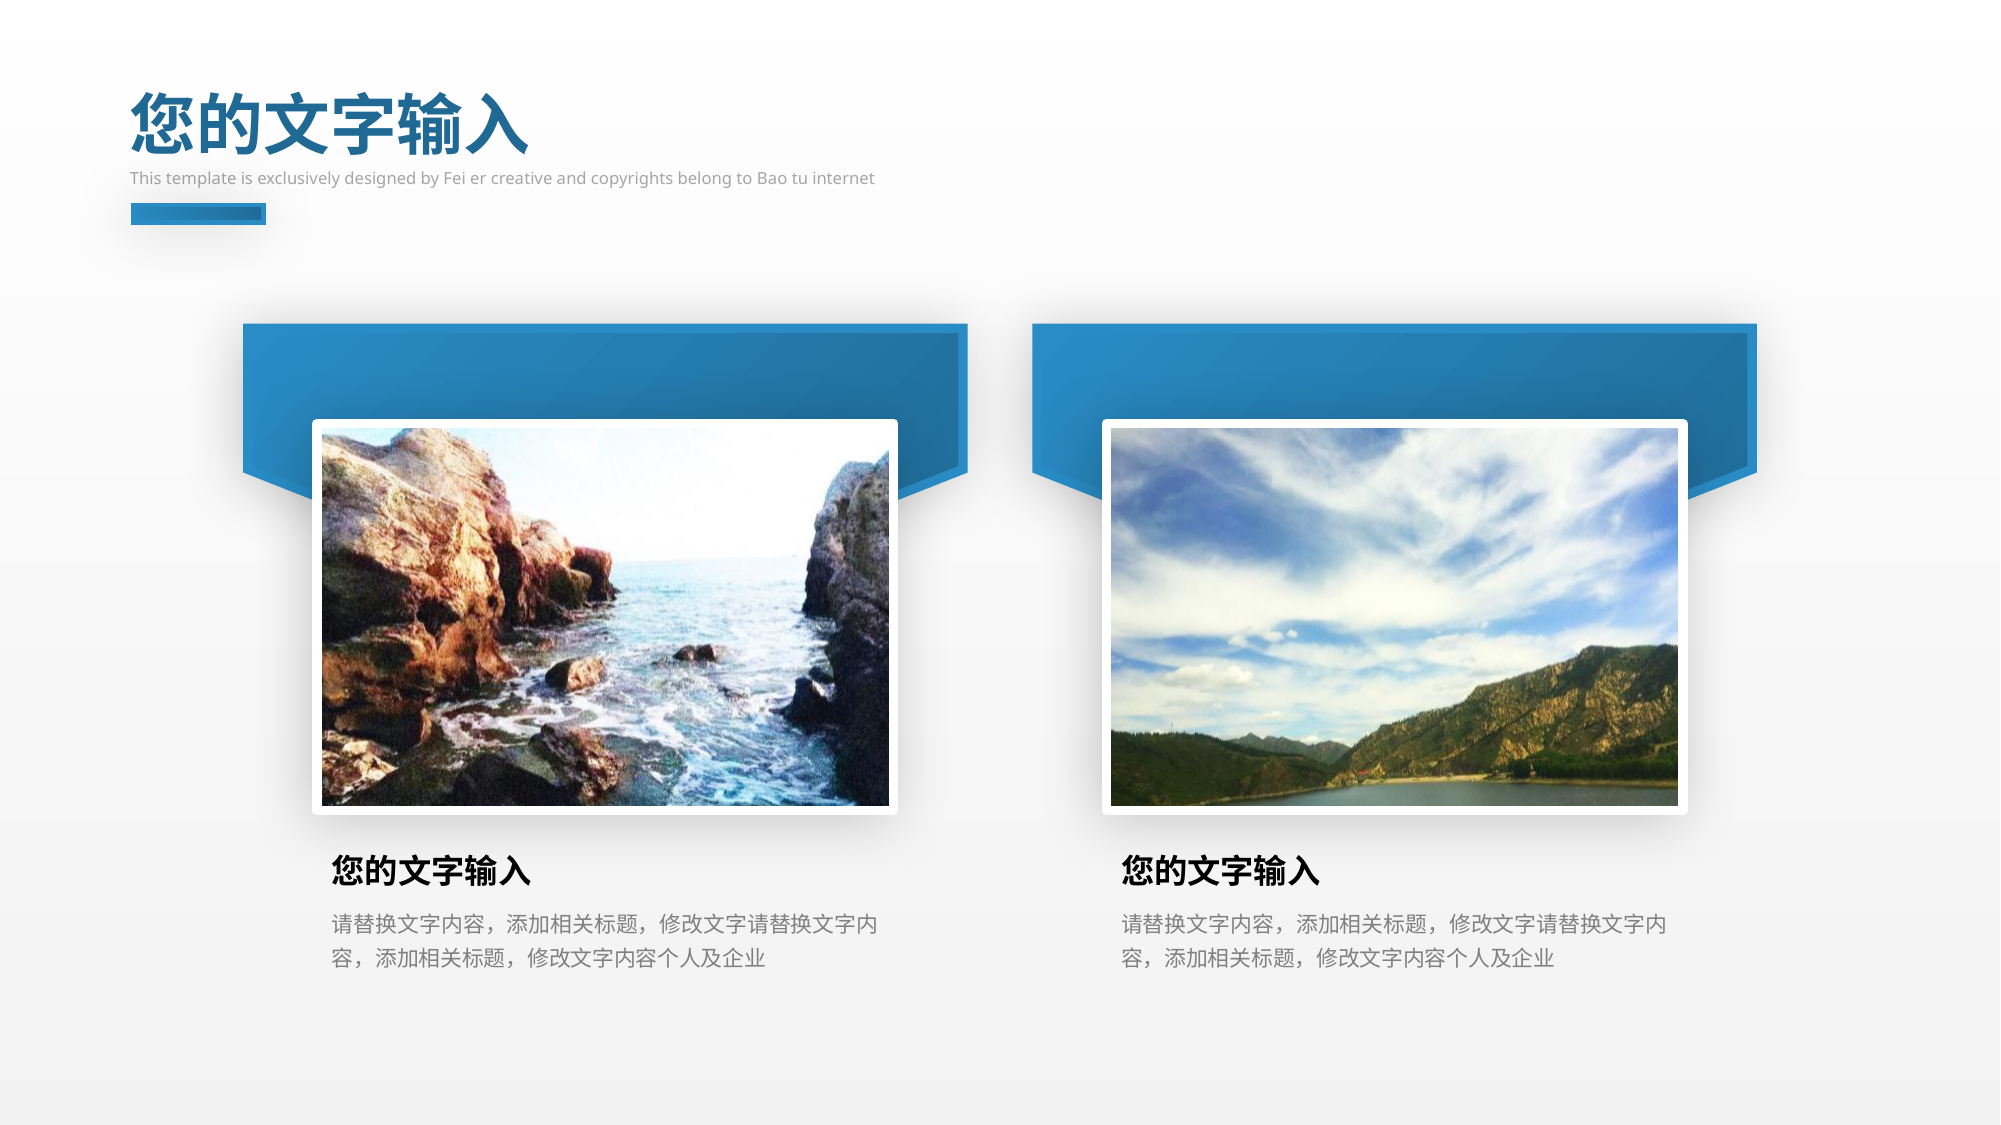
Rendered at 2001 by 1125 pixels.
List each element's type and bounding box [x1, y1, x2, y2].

text_box [247, 328, 1753, 611]
text_box [115, 75, 998, 223]
picture [317, 423, 894, 811]
text_box [1106, 842, 1683, 980]
text_box [317, 842, 894, 980]
picture [1106, 423, 1683, 811]
